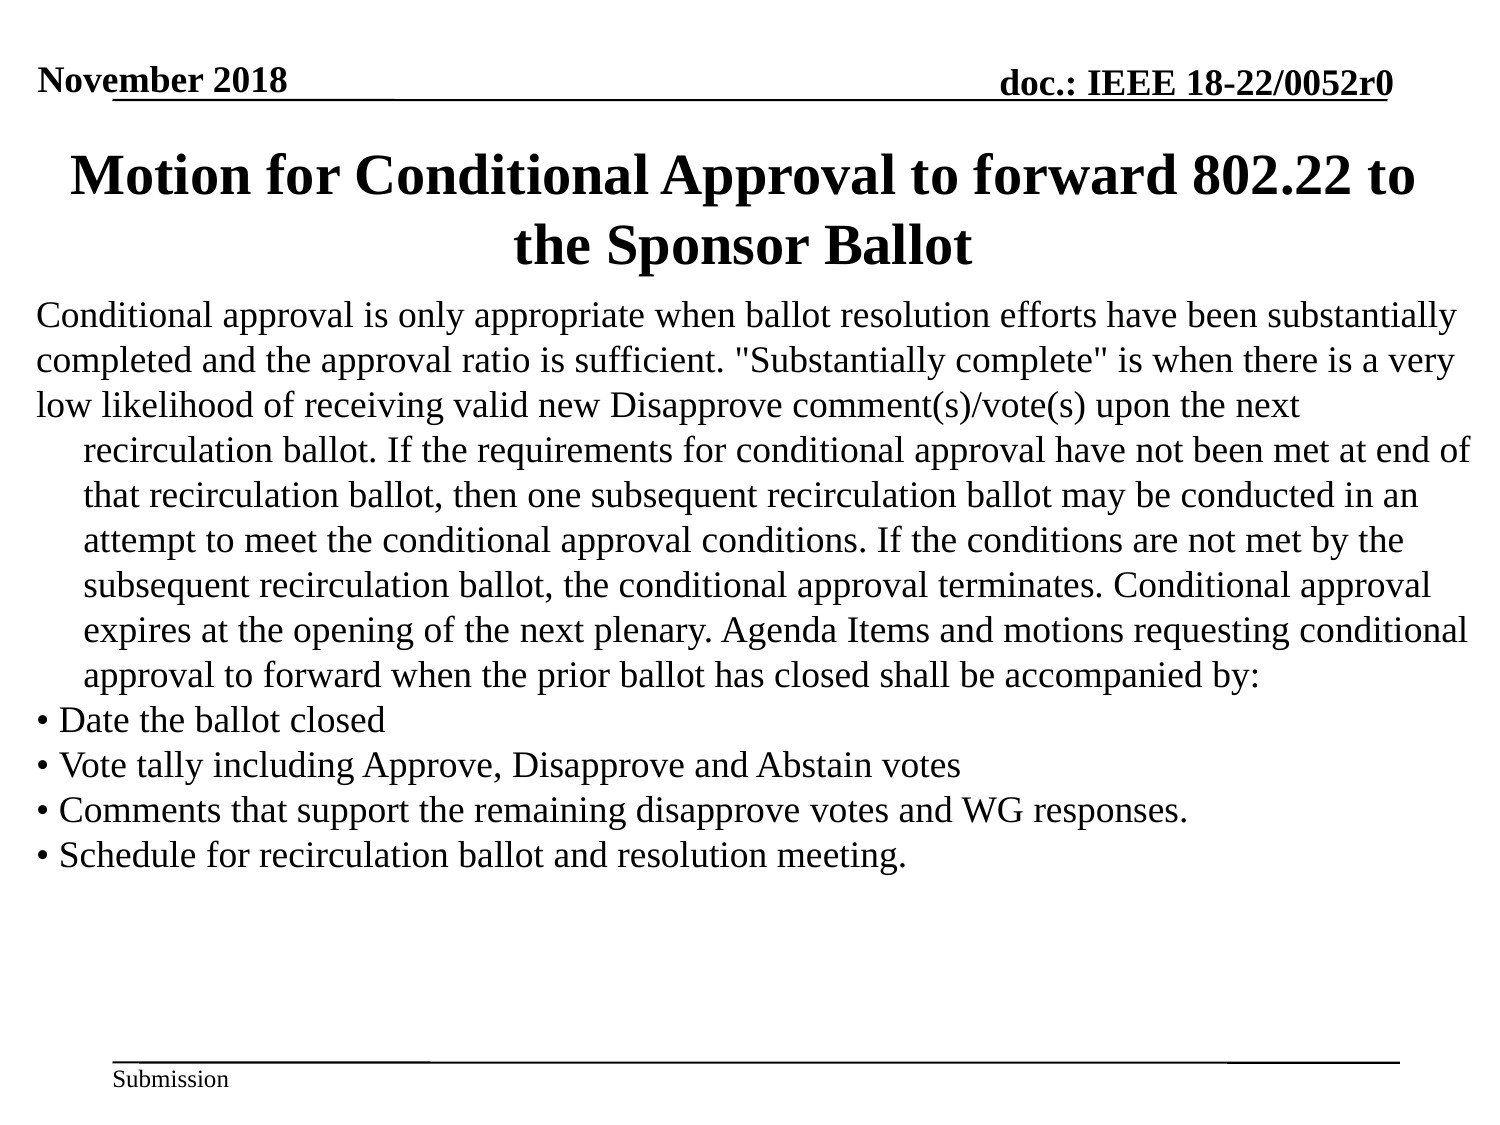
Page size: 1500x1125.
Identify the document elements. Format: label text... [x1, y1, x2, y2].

title Motion for Conditional Approval to forward 802.22 to the Sponsor Ballot [37, 137, 1451, 276]
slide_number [37, 37, 340, 101]
text_box Conditional approval is only appropriate when ballot resolution efforts have been substantially completed and the approval ratio is sufficient. "Substantially complete" is when there is a very low likelihood of receiving valid new Disapprove comment(s)/vote(s) upon the next recirculation ballot. If the requirements for conditional approval have not been met at end of that recirculation ballot, then one subsequent recirculation ballot may be conducted in an attempt to meet the conditional approval conditions. If the conditions are not met by the subsequent recirculation ballot, the conditional approval terminates. Conditional approval expires at the opening of the next plenary. Agenda Items and motions requesting conditional approval to forward when the prior ballot has closed shall be accompanied by: • Date the ballot closed • Vote tally including Approve, Disapprove and Abstain votes • Comments that support the remaining disapprove votes and WG responses. • Schedule for recirculation ballot and resolution meeting. [12, 282, 1488, 883]
